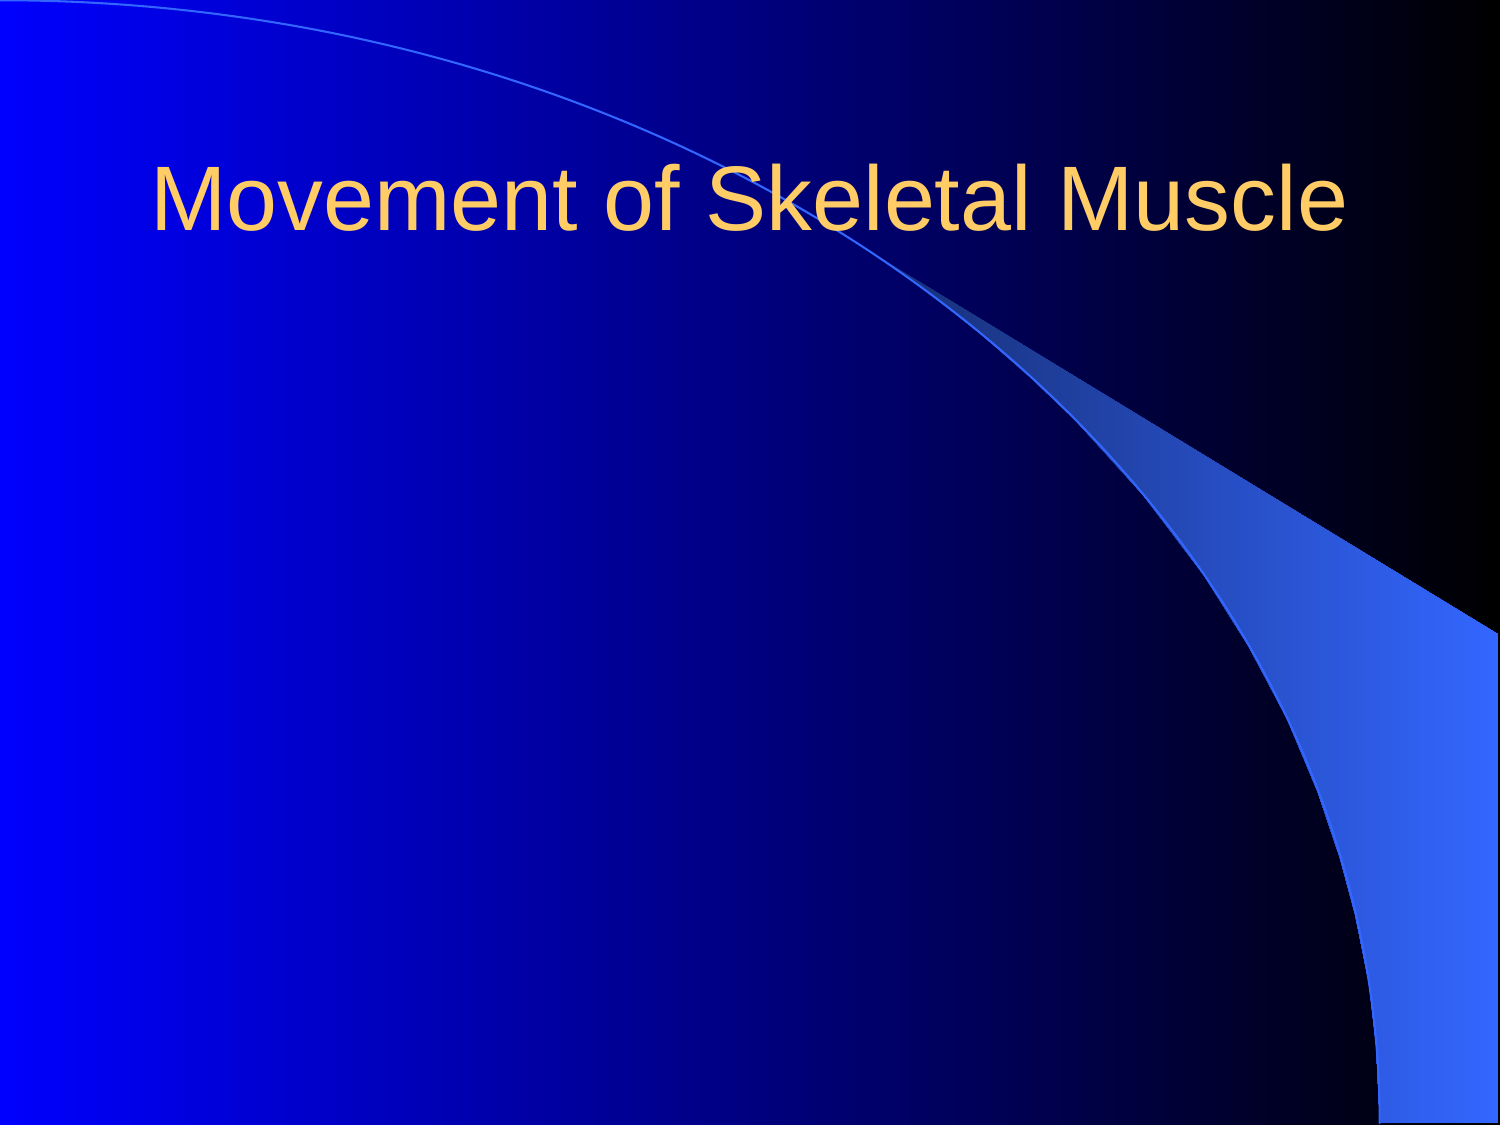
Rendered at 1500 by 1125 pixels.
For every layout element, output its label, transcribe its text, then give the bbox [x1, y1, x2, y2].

title Movement of Skeletal Muscle [112, 99, 1388, 288]
